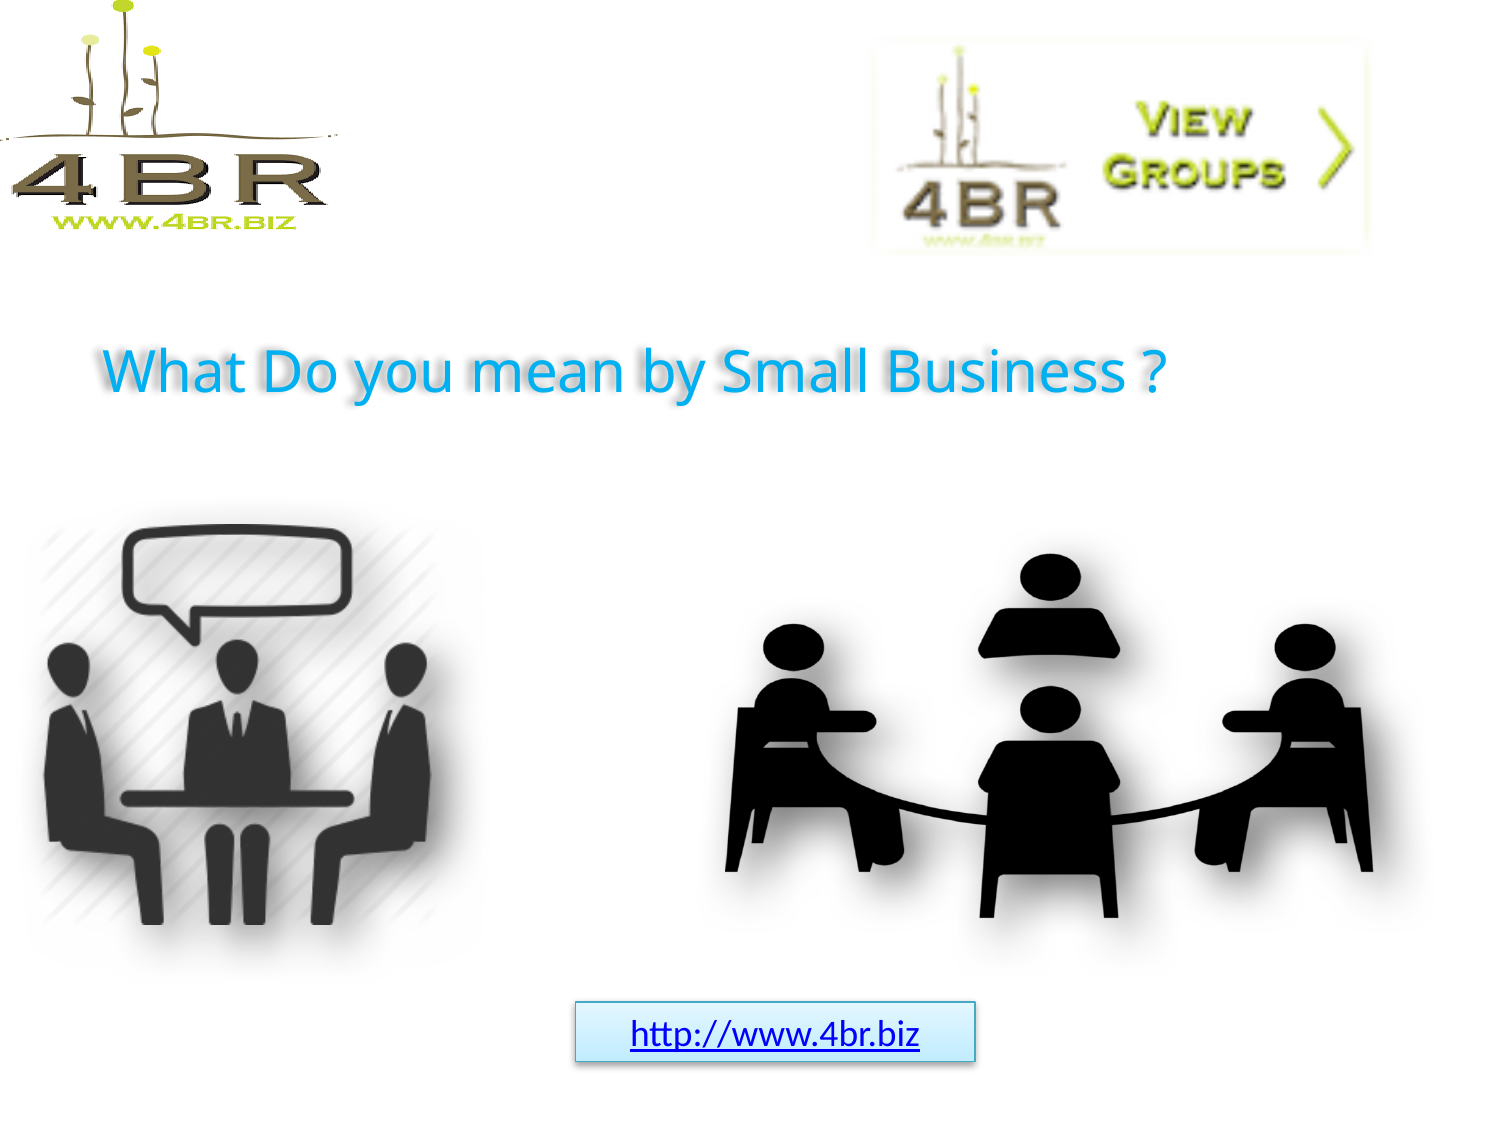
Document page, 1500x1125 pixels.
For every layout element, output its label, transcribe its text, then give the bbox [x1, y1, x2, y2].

picture [37, 524, 438, 926]
text_box What Do you mean by Small Business ? [87, 326, 1388, 412]
picture [0, 0, 338, 238]
picture [867, 35, 1376, 258]
picture [724, 537, 1376, 926]
text_box http://www.4br.biz [575, 1001, 976, 1062]
